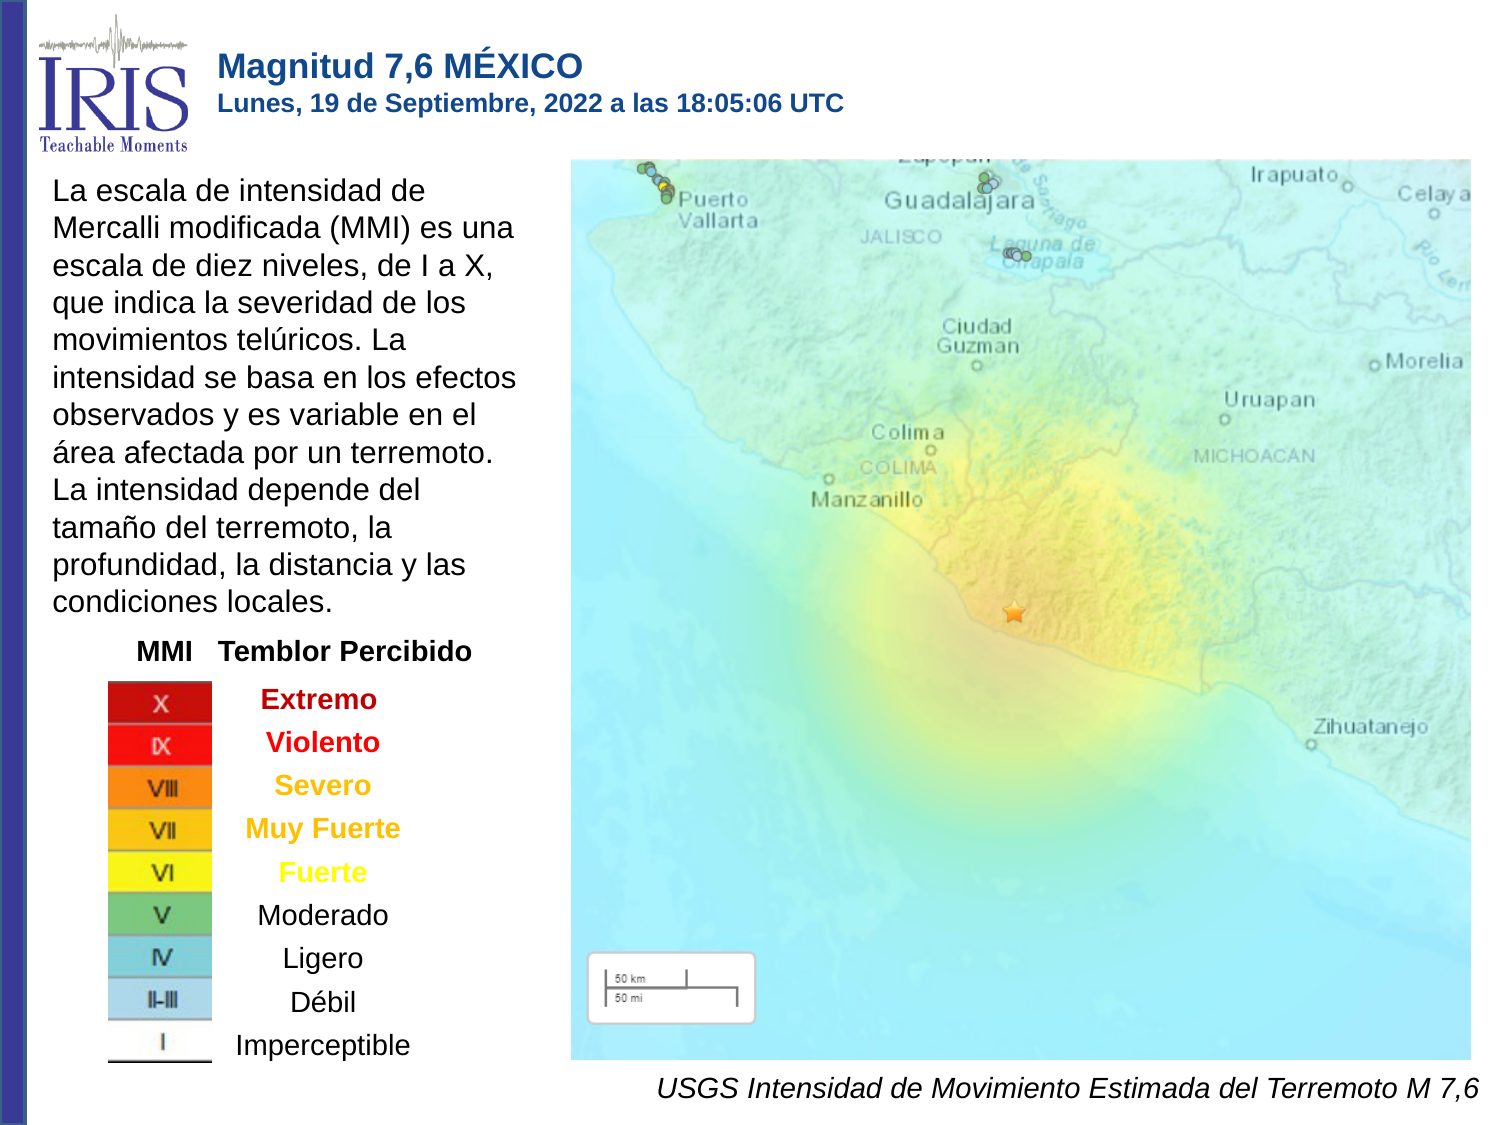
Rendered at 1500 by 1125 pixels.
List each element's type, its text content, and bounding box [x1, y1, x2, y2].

picture [571, 158, 1472, 1060]
picture [39, 12, 188, 165]
text_box Extremo Violento Severo Muy Fuerte Fuerte Moderado Ligero Débil Imperceptible [213, 672, 525, 1069]
picture [107, 680, 212, 1063]
text_box USGS Intensidad de Movimiento Estimada del Terremoto M 7,6 [641, 1062, 1499, 1113]
text_box MMI Temblor Percibido [118, 624, 490, 710]
text_box Magnitud 7,6 MÉXICO Lunes, 19 de Septiembre, 2022 a las 18:05:06 UTC [202, 0, 1499, 125]
text_box La escala de intensidad de Mercalli modificada (MMI) es una escala de diez niveles, de I a X, que indica la severidad de los movimientos telúricos. La intensidad se basa en los efectos observados y es variable en el área afectada por un terremoto. La intensidad depende del tamaño del terremoto, la profundidad, la distancia y las condiciones locales. [37, 162, 543, 627]
text_box [0, 0, 27, 1125]
